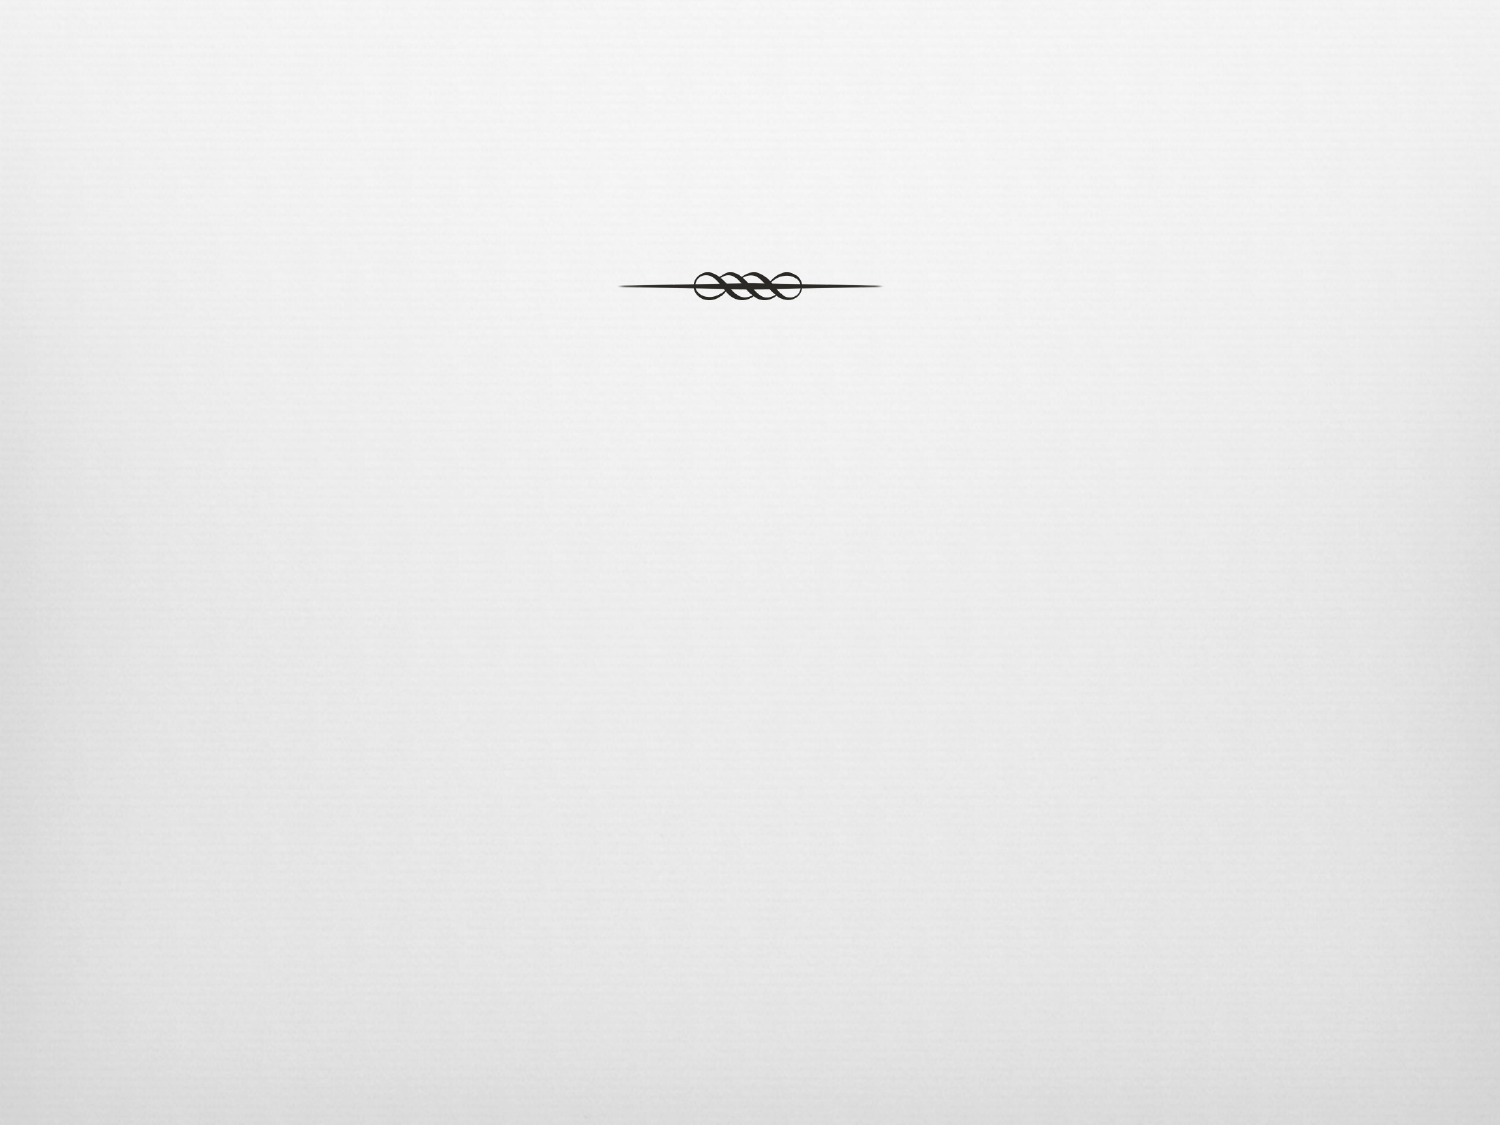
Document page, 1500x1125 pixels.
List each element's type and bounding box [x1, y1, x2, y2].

picture [615, 272, 885, 300]
